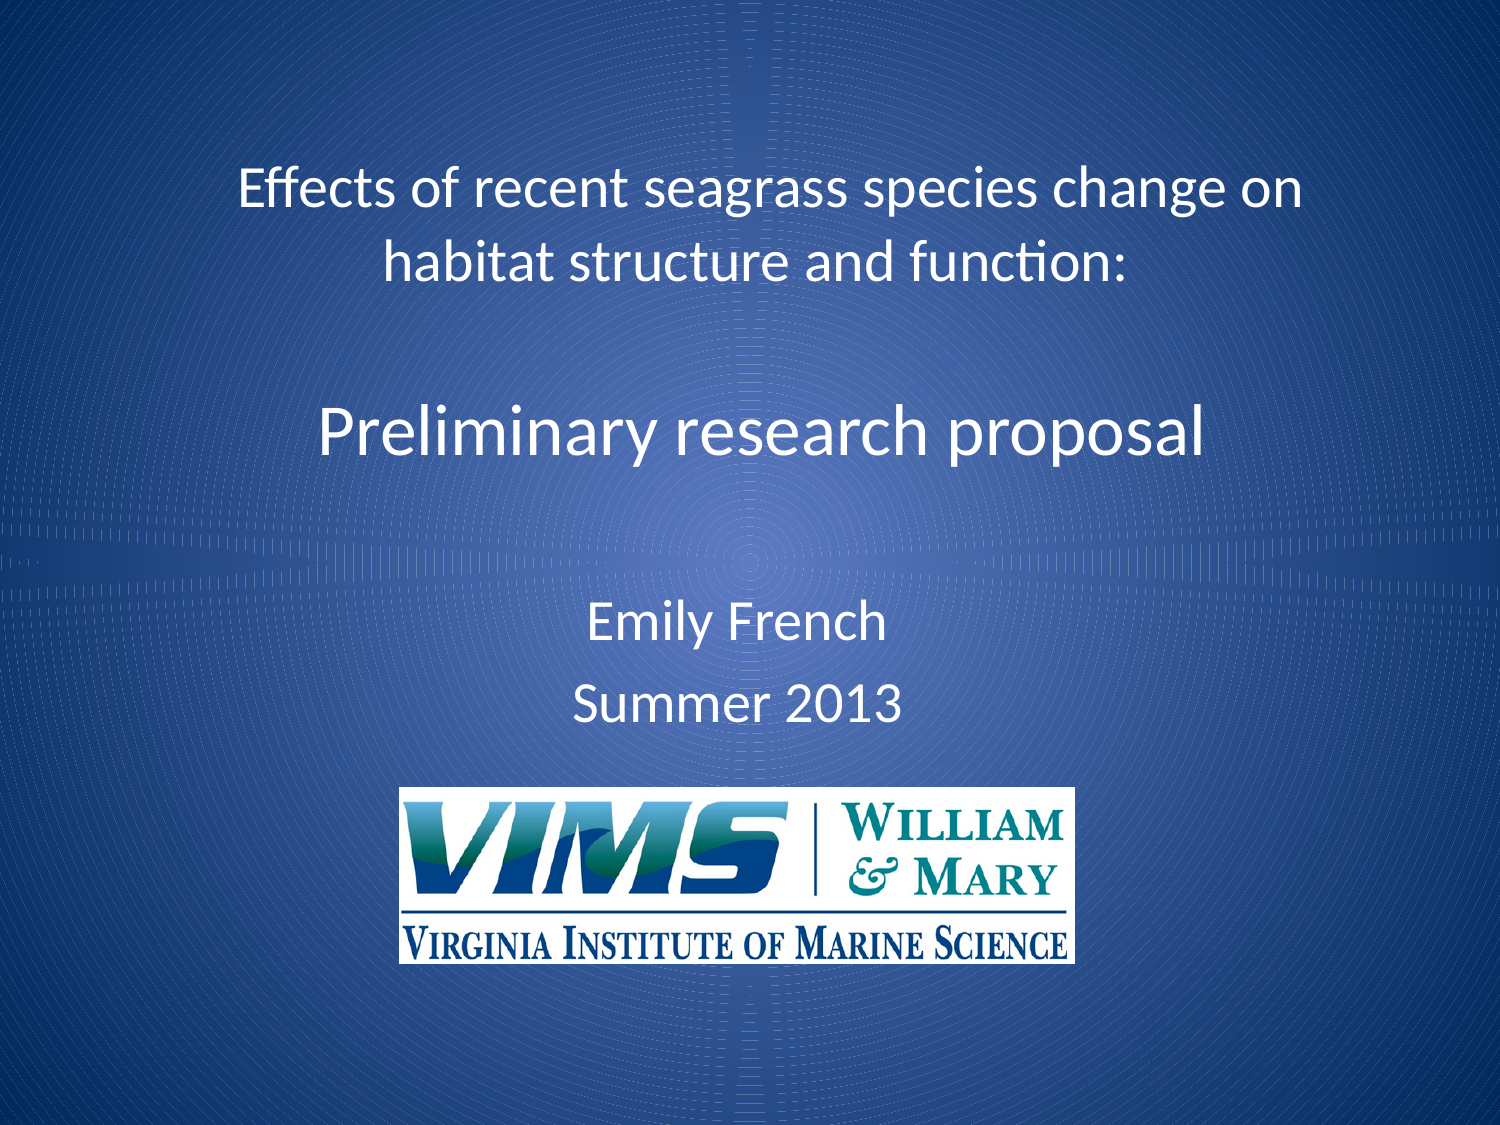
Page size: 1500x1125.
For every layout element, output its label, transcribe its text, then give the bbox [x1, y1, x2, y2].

subtitle Emily French Summer 2013 [212, 575, 1263, 825]
title Effects of recent seagrass species change on habitat structure and function: Preliminary research proposal [125, 125, 1400, 479]
picture [399, 787, 1076, 964]
